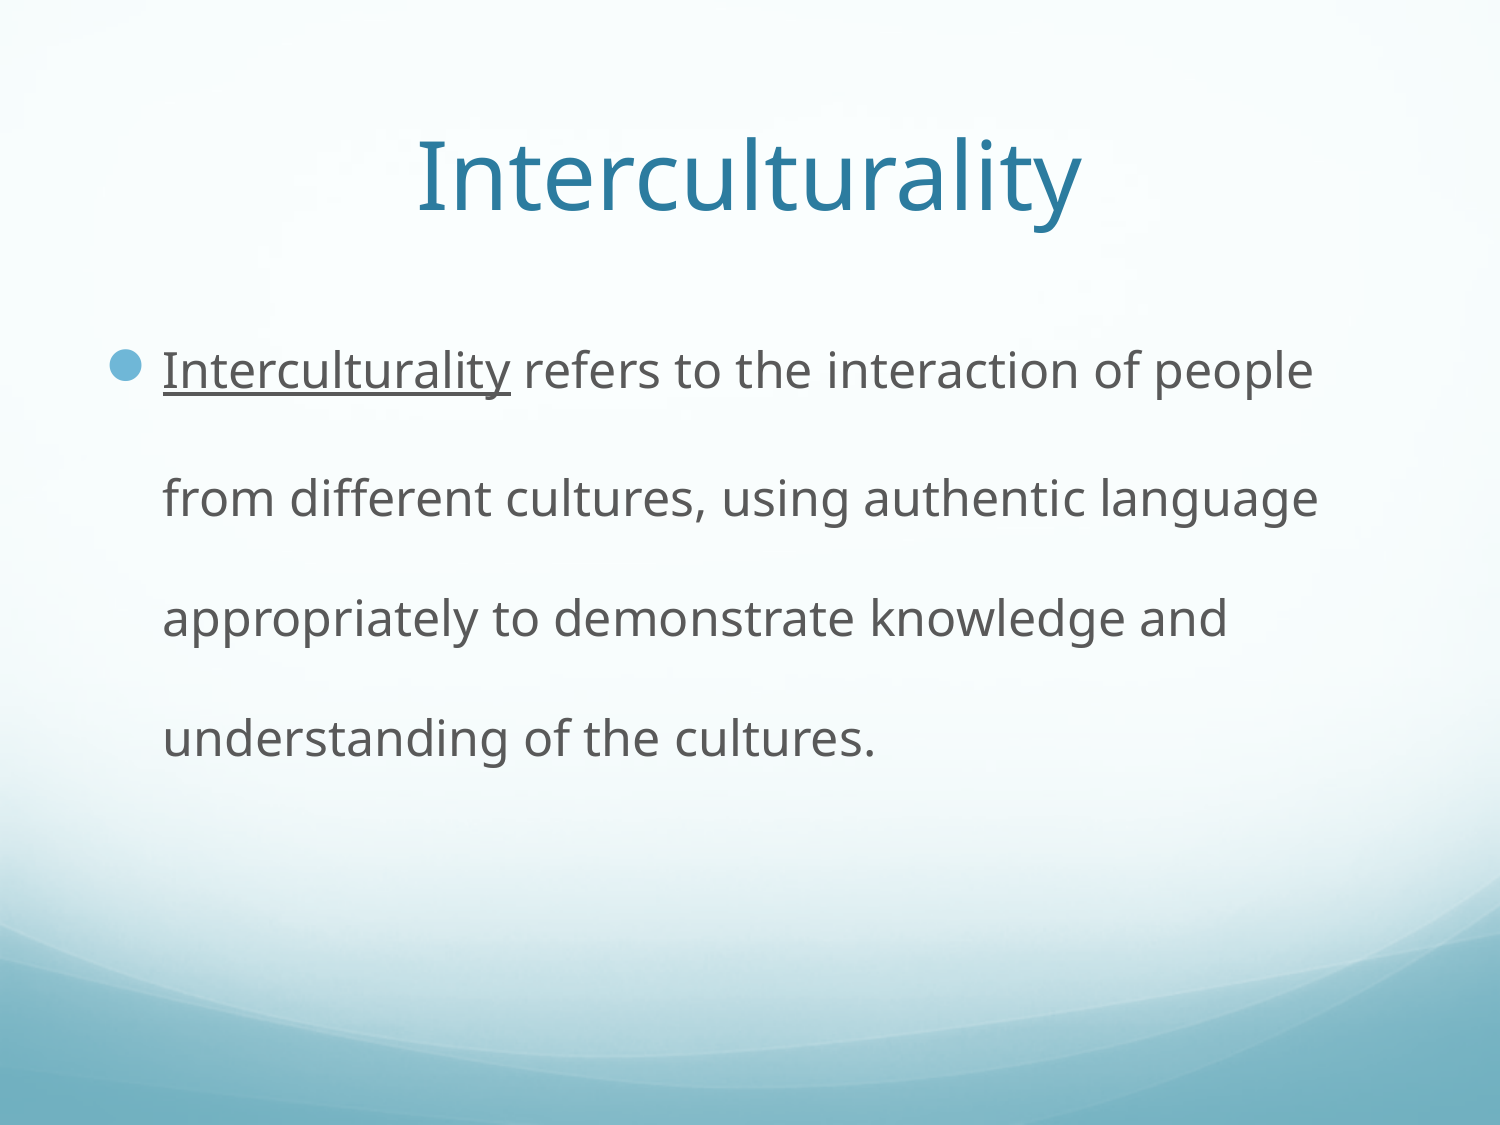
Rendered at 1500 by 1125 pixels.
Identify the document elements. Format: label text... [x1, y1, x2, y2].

title Interculturality [90, 17, 1410, 237]
list Interculturality refers to the interaction of people from different cultures, using authentic language appropriately to demonstrate knowledge and understanding of the cultures. [90, 262, 1410, 975]
